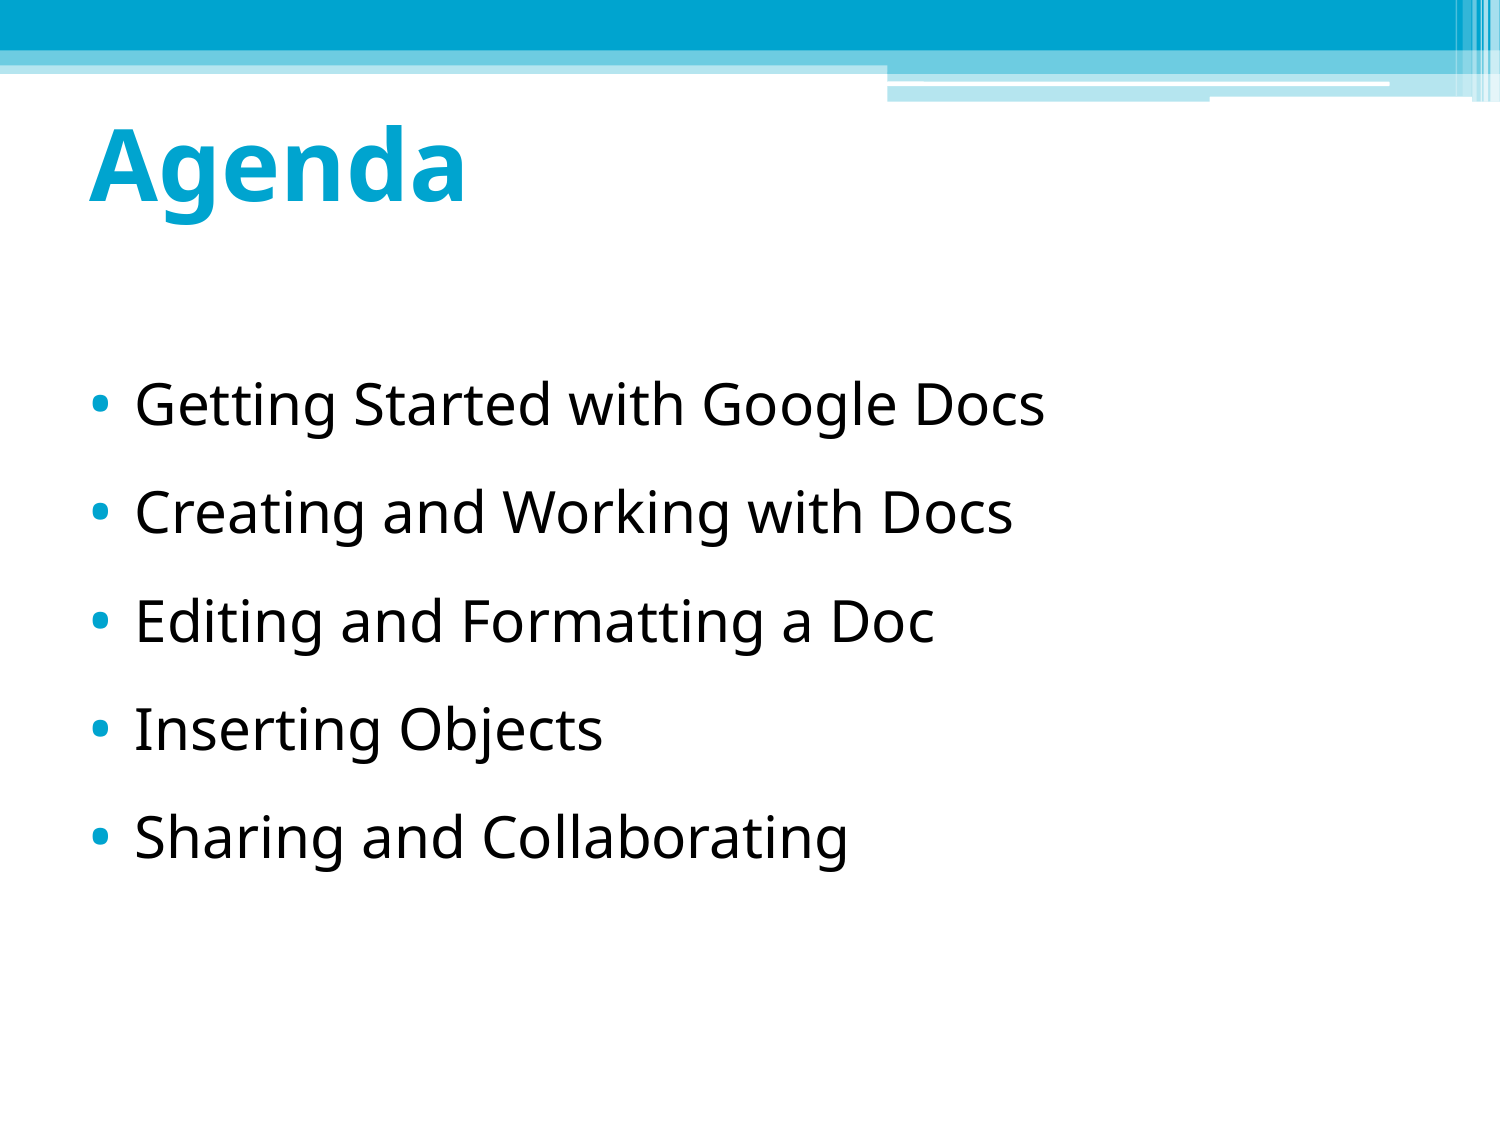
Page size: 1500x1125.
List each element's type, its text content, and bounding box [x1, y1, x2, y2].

list Getting Started with Google Docs Creating and Working with Docs Editing and Formatting a Doc Inserting Objects Sharing and Collaborating [75, 324, 1418, 950]
title Agenda [75, 75, 1418, 248]
